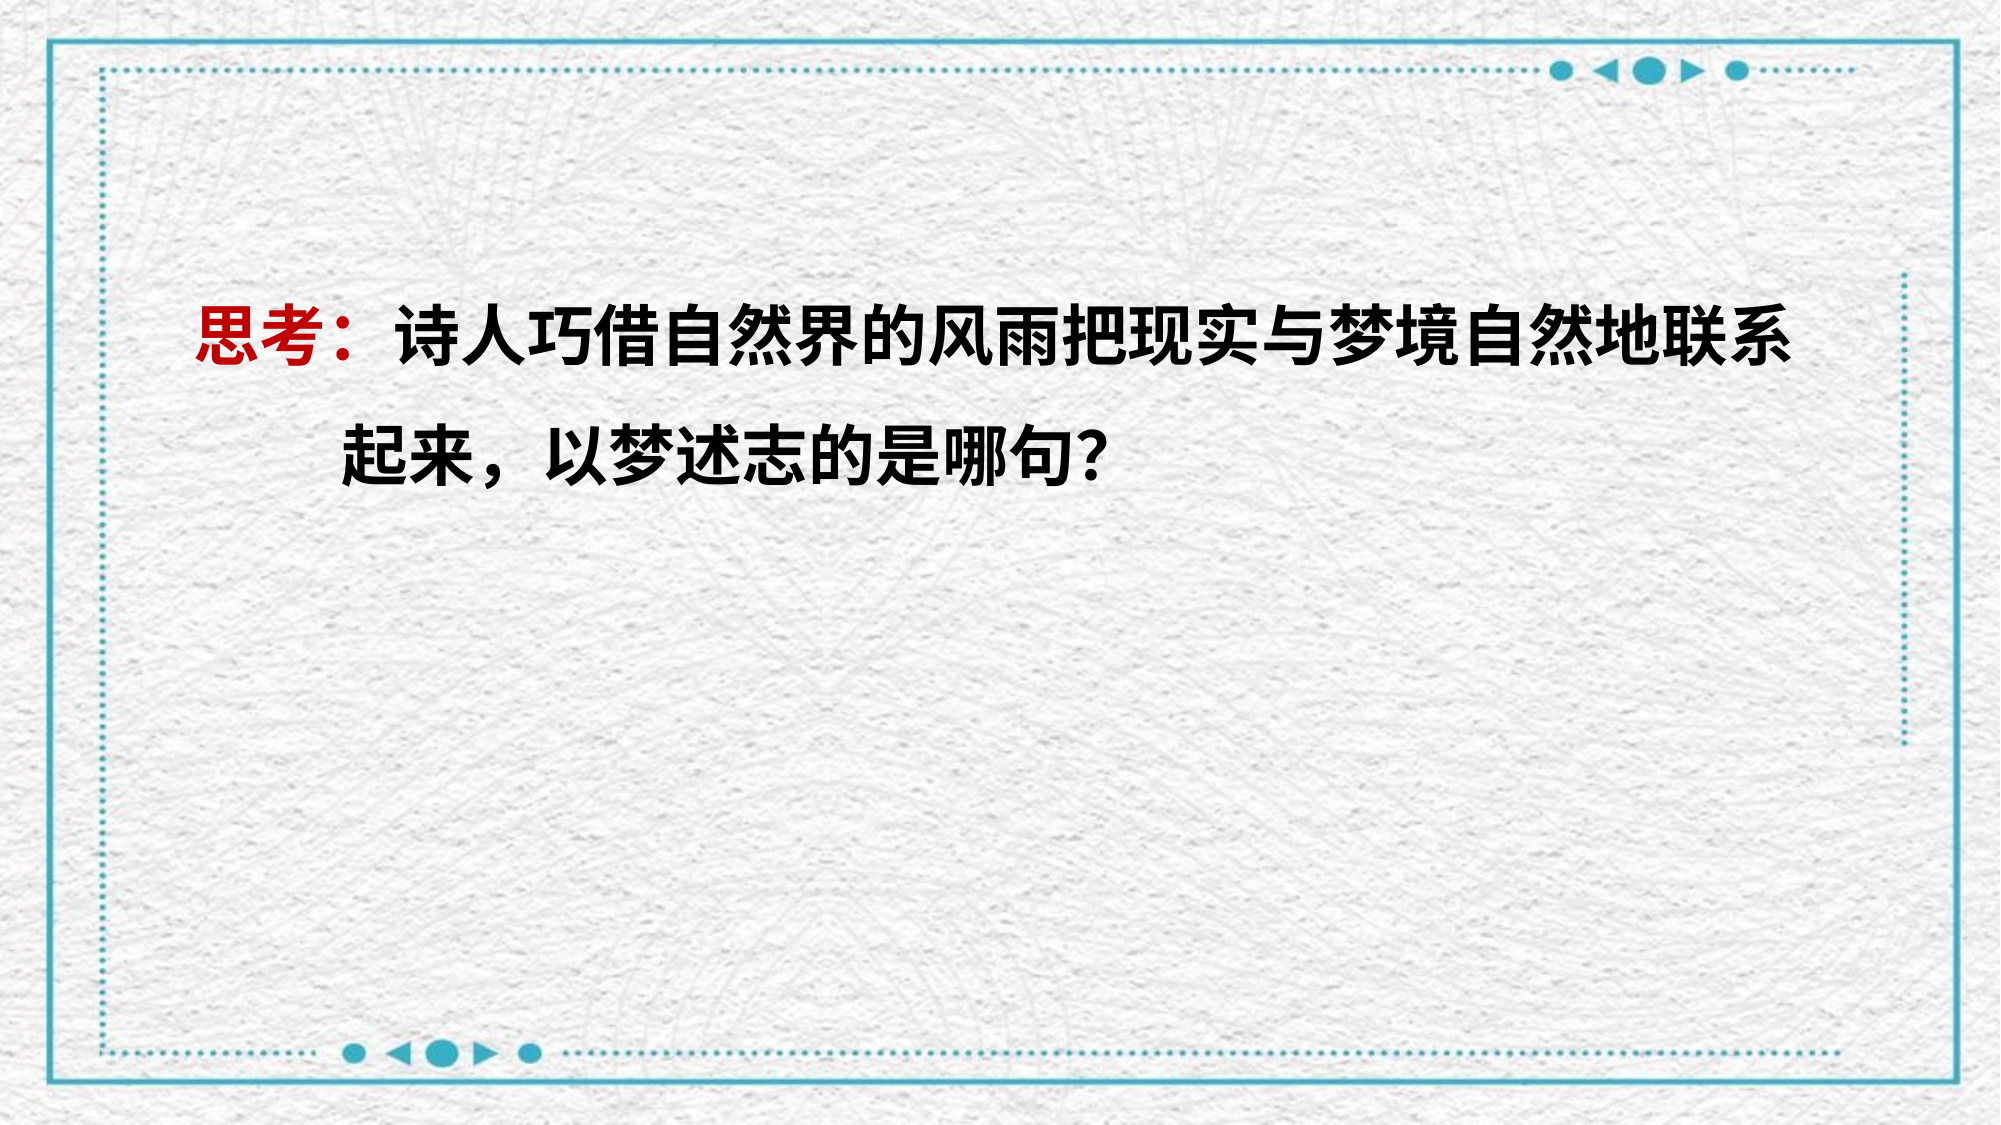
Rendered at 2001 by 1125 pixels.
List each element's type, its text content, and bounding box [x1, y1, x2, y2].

picture [0, 0, 2000, 1125]
text_box 思考：诗人巧借自然界的风雨把现实与梦境自然地联系起来，以梦述志的是哪句？ [178, 246, 1855, 501]
